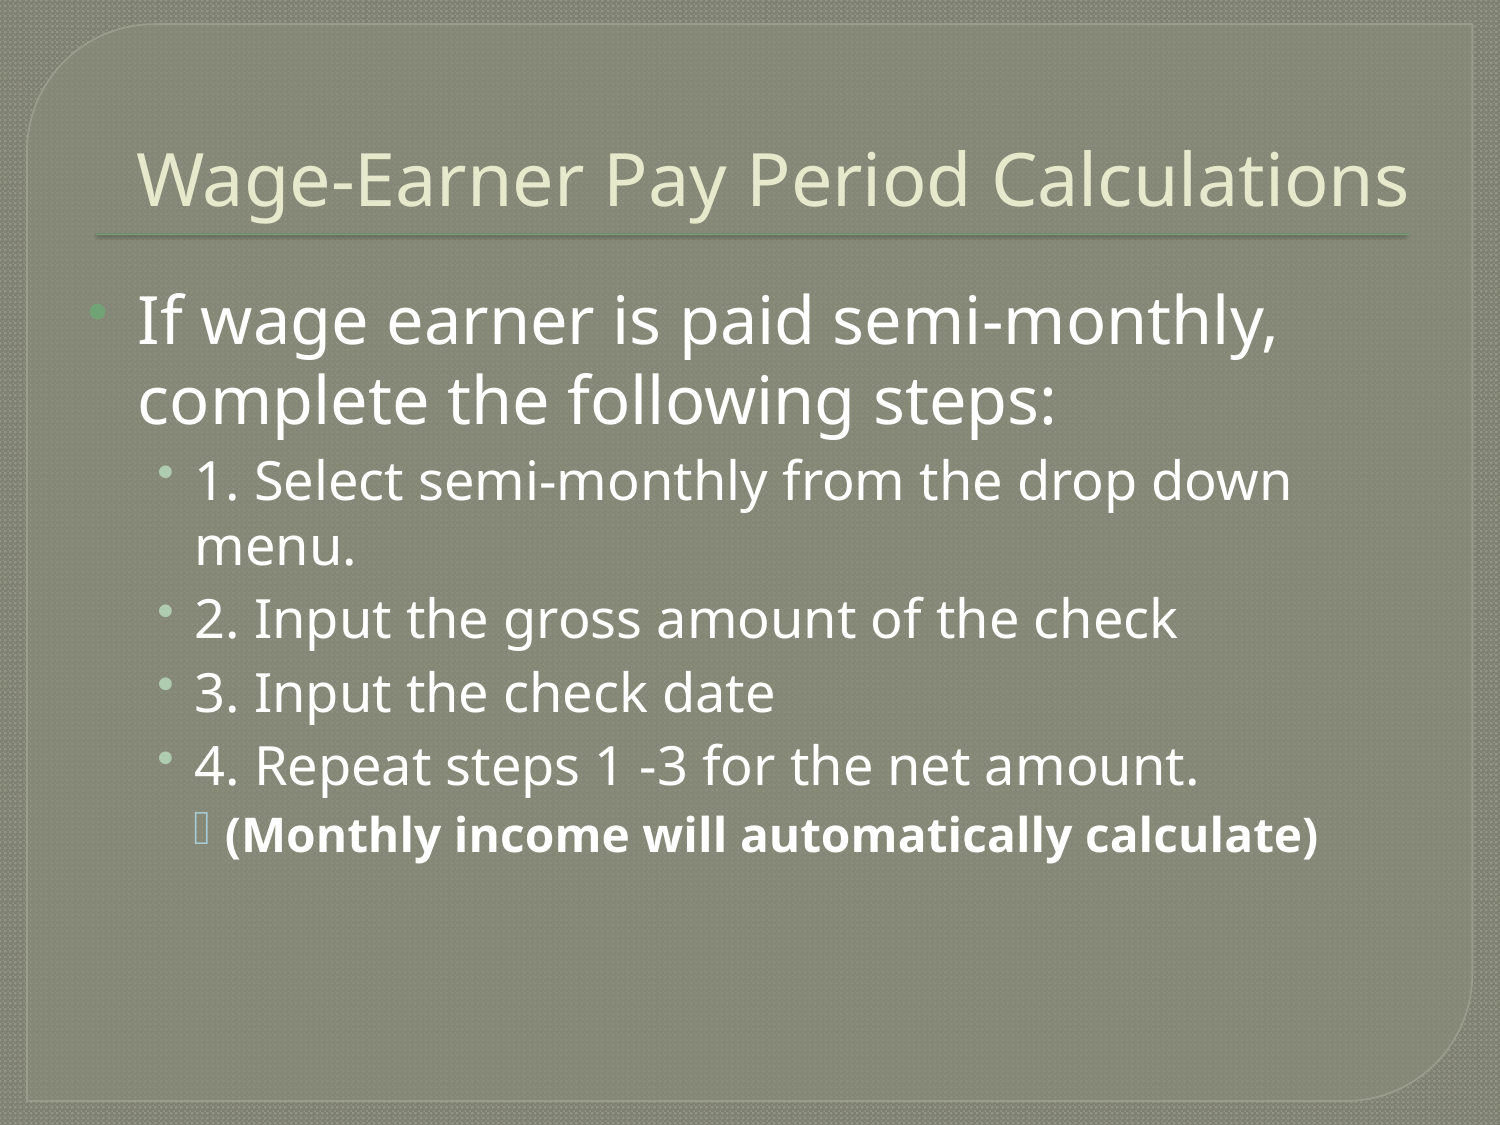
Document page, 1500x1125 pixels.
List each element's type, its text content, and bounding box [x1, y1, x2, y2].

title Wage-Earner Pay Period Calculations [75, 41, 1425, 230]
list If wage earner is paid semi-monthly, complete the following steps: 1. Select semi-monthly from the drop down menu. 2. Input the gross amount of the check 3. Input the check date 4. Repeat steps 1 -3 for the net amount. (Monthly income will automatically calculate) [75, 270, 1425, 1013]
